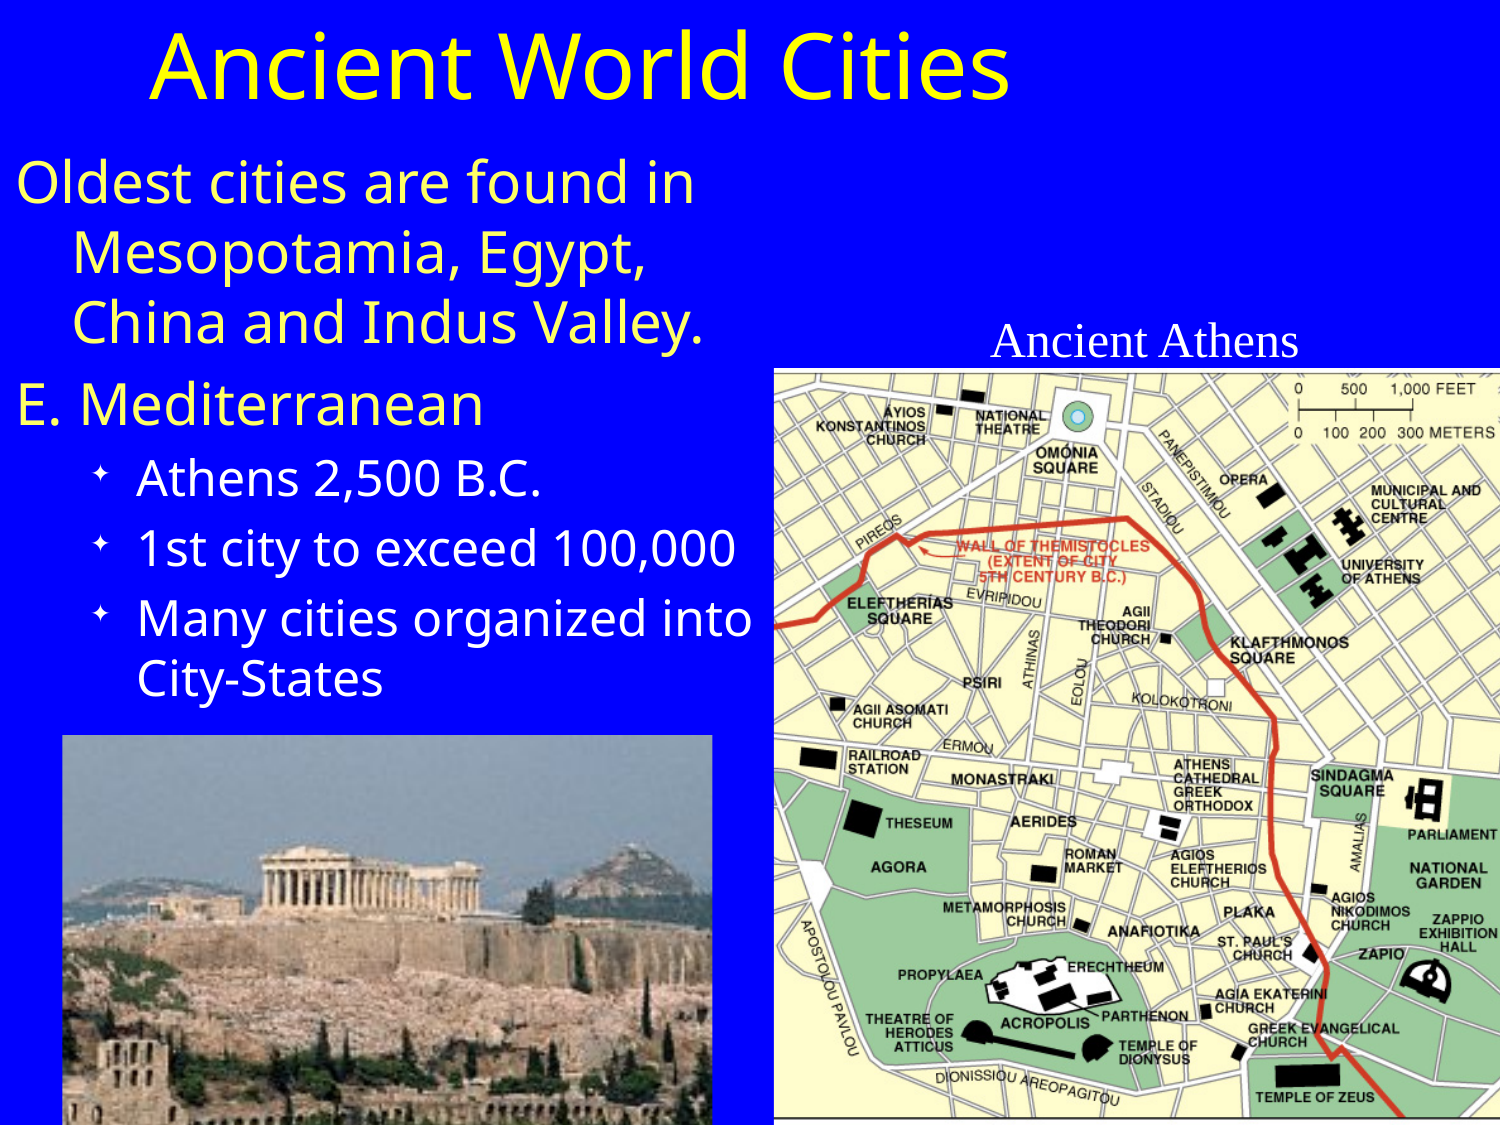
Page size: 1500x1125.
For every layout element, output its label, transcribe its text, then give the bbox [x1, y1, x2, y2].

picture [62, 735, 713, 1125]
text_box Ancient Athens [974, 299, 1500, 368]
title Ancient World Cities [49, 0, 1113, 126]
list Oldest cities are found in Mesopotamia, Egypt, China and Indus Valley. E. Mediterranean Athens 2,500 B.C. 1st city to exceed 100,000 Many cities organized into City-States [0, 137, 776, 1051]
picture [773, 368, 1500, 1125]
